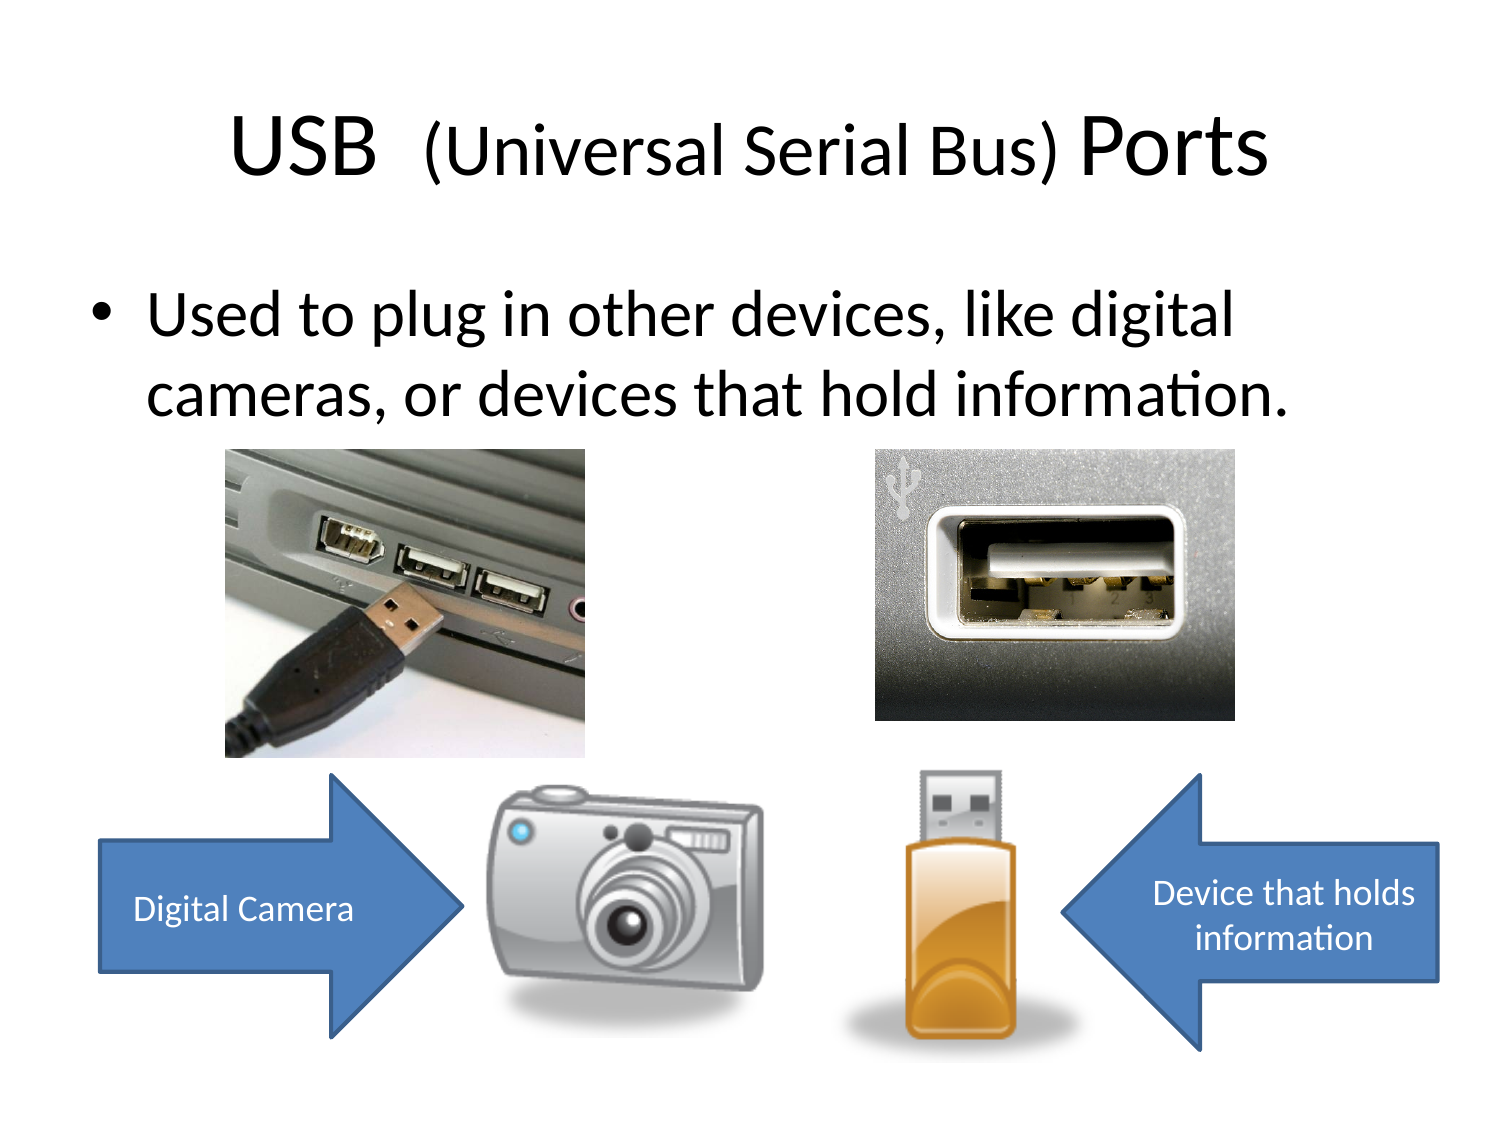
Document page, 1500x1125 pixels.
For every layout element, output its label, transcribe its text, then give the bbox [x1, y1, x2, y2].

text_box Digital Camera [97, 773, 465, 1040]
title USB (Universal Serial Bus) Ports [75, 45, 1425, 233]
text_box Device that holds information [1116, 773, 1440, 1052]
picture [812, 762, 1113, 1063]
list Used to plug in other devices, like digital cameras, or devices that hold information. [75, 262, 1425, 1005]
picture [874, 449, 1235, 721]
picture [224, 449, 776, 1038]
